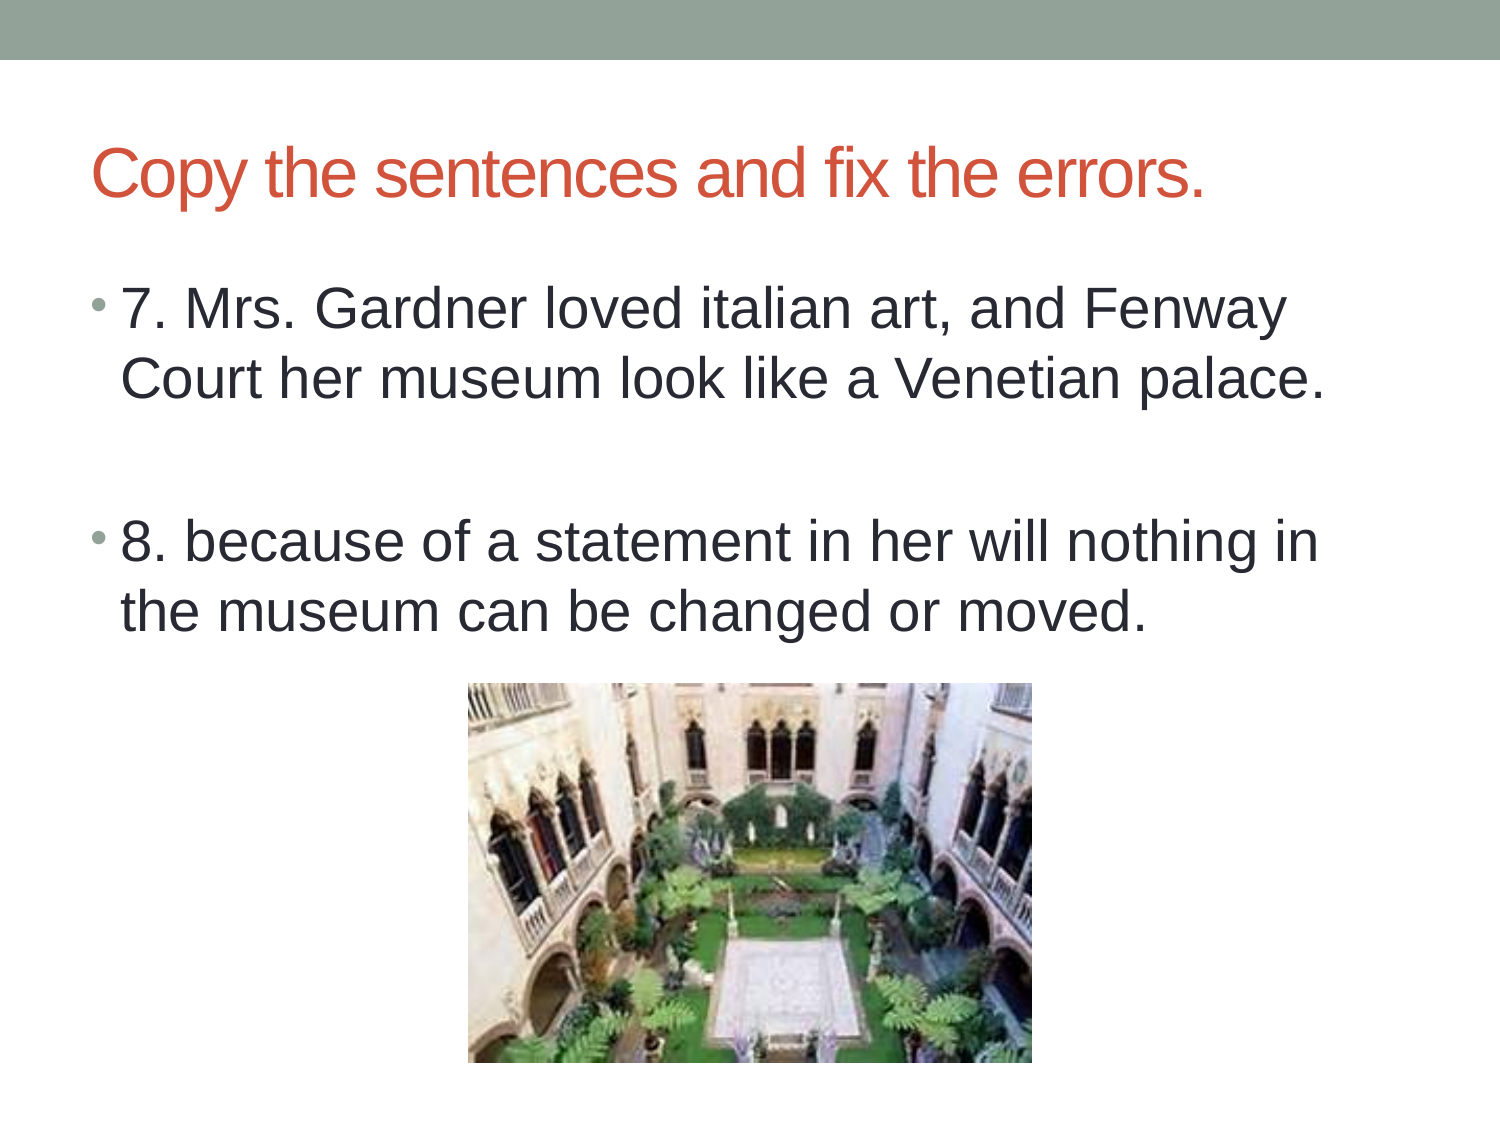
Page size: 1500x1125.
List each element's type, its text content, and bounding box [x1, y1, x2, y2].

list 7. Mrs. Gardner loved italian art, and Fenway Court her museum look like a Venetian palace. 8. because of a statement in her will nothing in the museum can be changed or moved. [75, 262, 1425, 1063]
title Copy the sentences and fix the errors. [75, 87, 1425, 250]
picture [468, 683, 1032, 1063]
